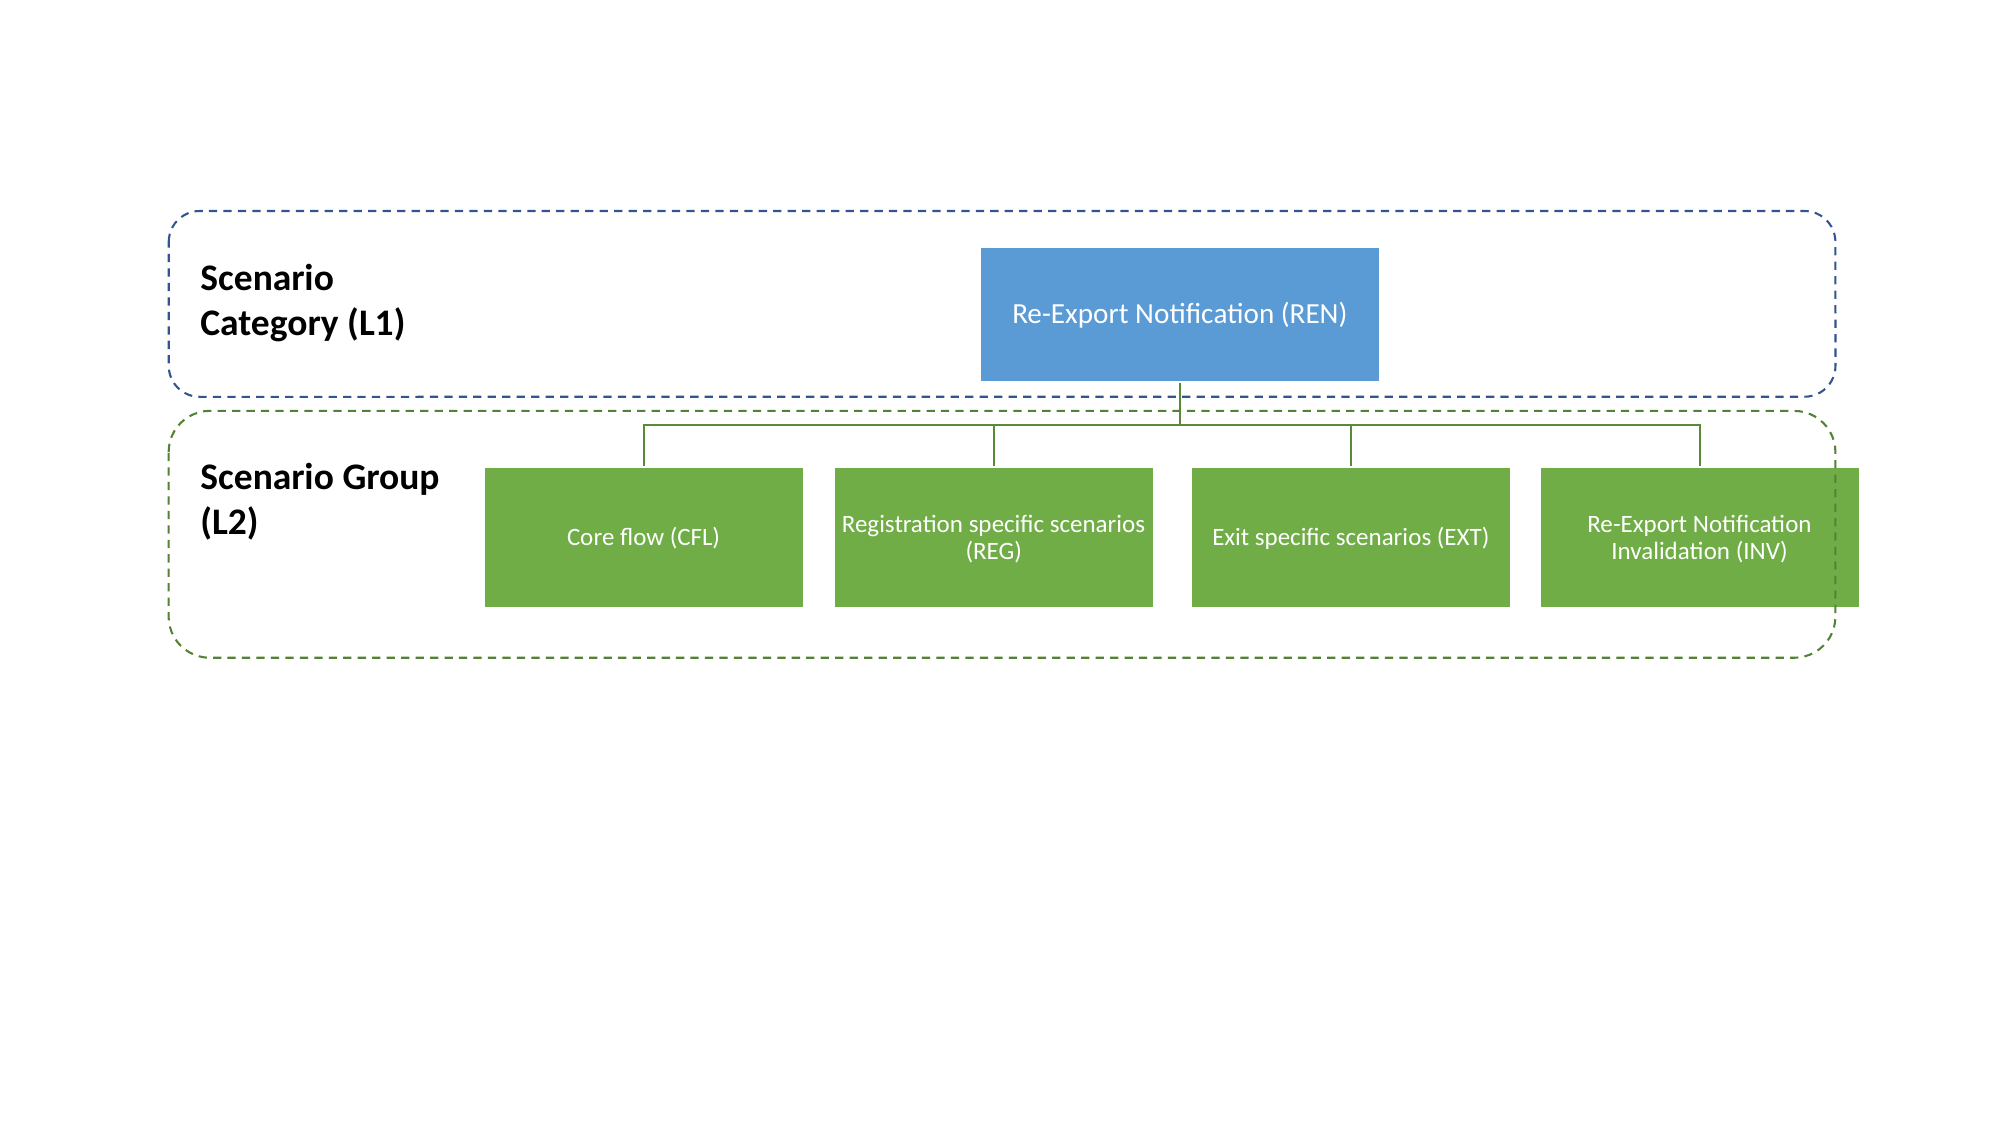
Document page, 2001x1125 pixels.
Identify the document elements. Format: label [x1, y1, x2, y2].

text_box [168, 210, 1836, 658]
